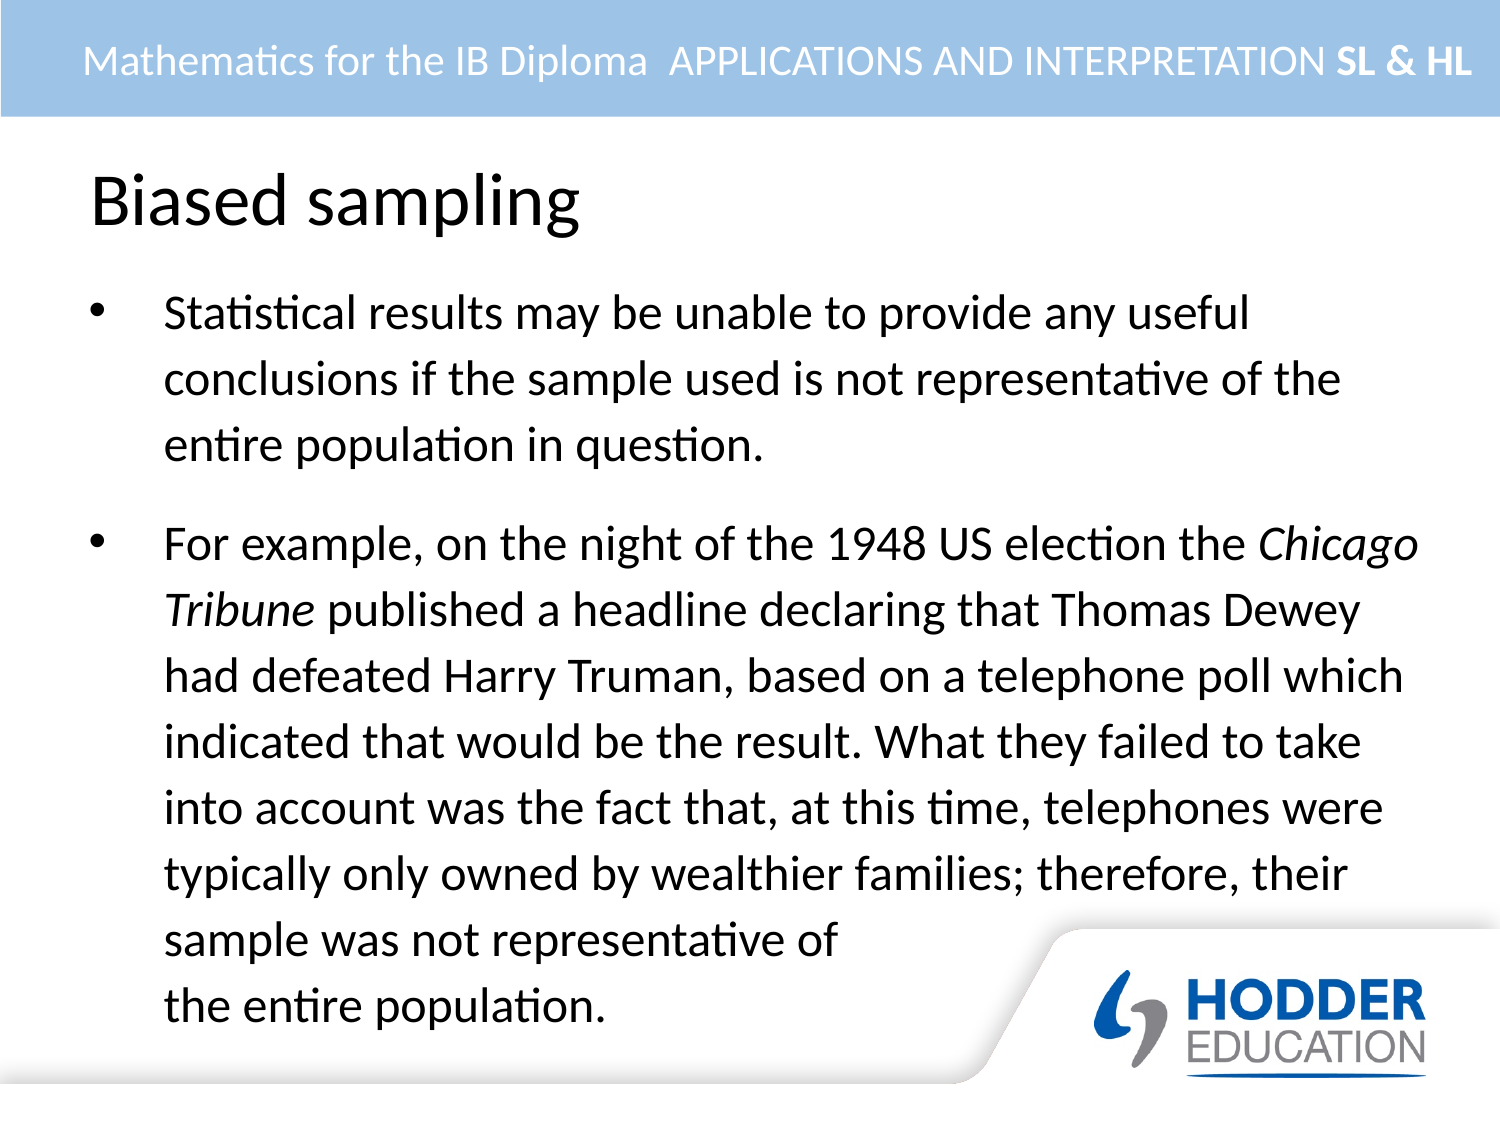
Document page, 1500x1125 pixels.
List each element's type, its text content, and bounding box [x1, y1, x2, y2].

text_box Statistical results may be unable to provide any useful conclusions if the sample used is not representative of the entire population in question. For example, on the night of the 1948 US election the Chicago Tribune published a headline declaring that Thomas Dewey had defeated Harry Truman, based on a telephone poll which indicated that would be the result. What they failed to take into account was the fact that, at this time, telephones were typically only owned by wealthier families; therefore, their sample was not representative of the entire population. [88, 265, 1445, 893]
text_box Mathematics for the IB Diploma APPLICATIONS AND INTERPRETATION SL & HL [0, 0, 1500, 118]
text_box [0, 893, 1500, 1125]
text_box Biased sampling [74, 147, 606, 249]
